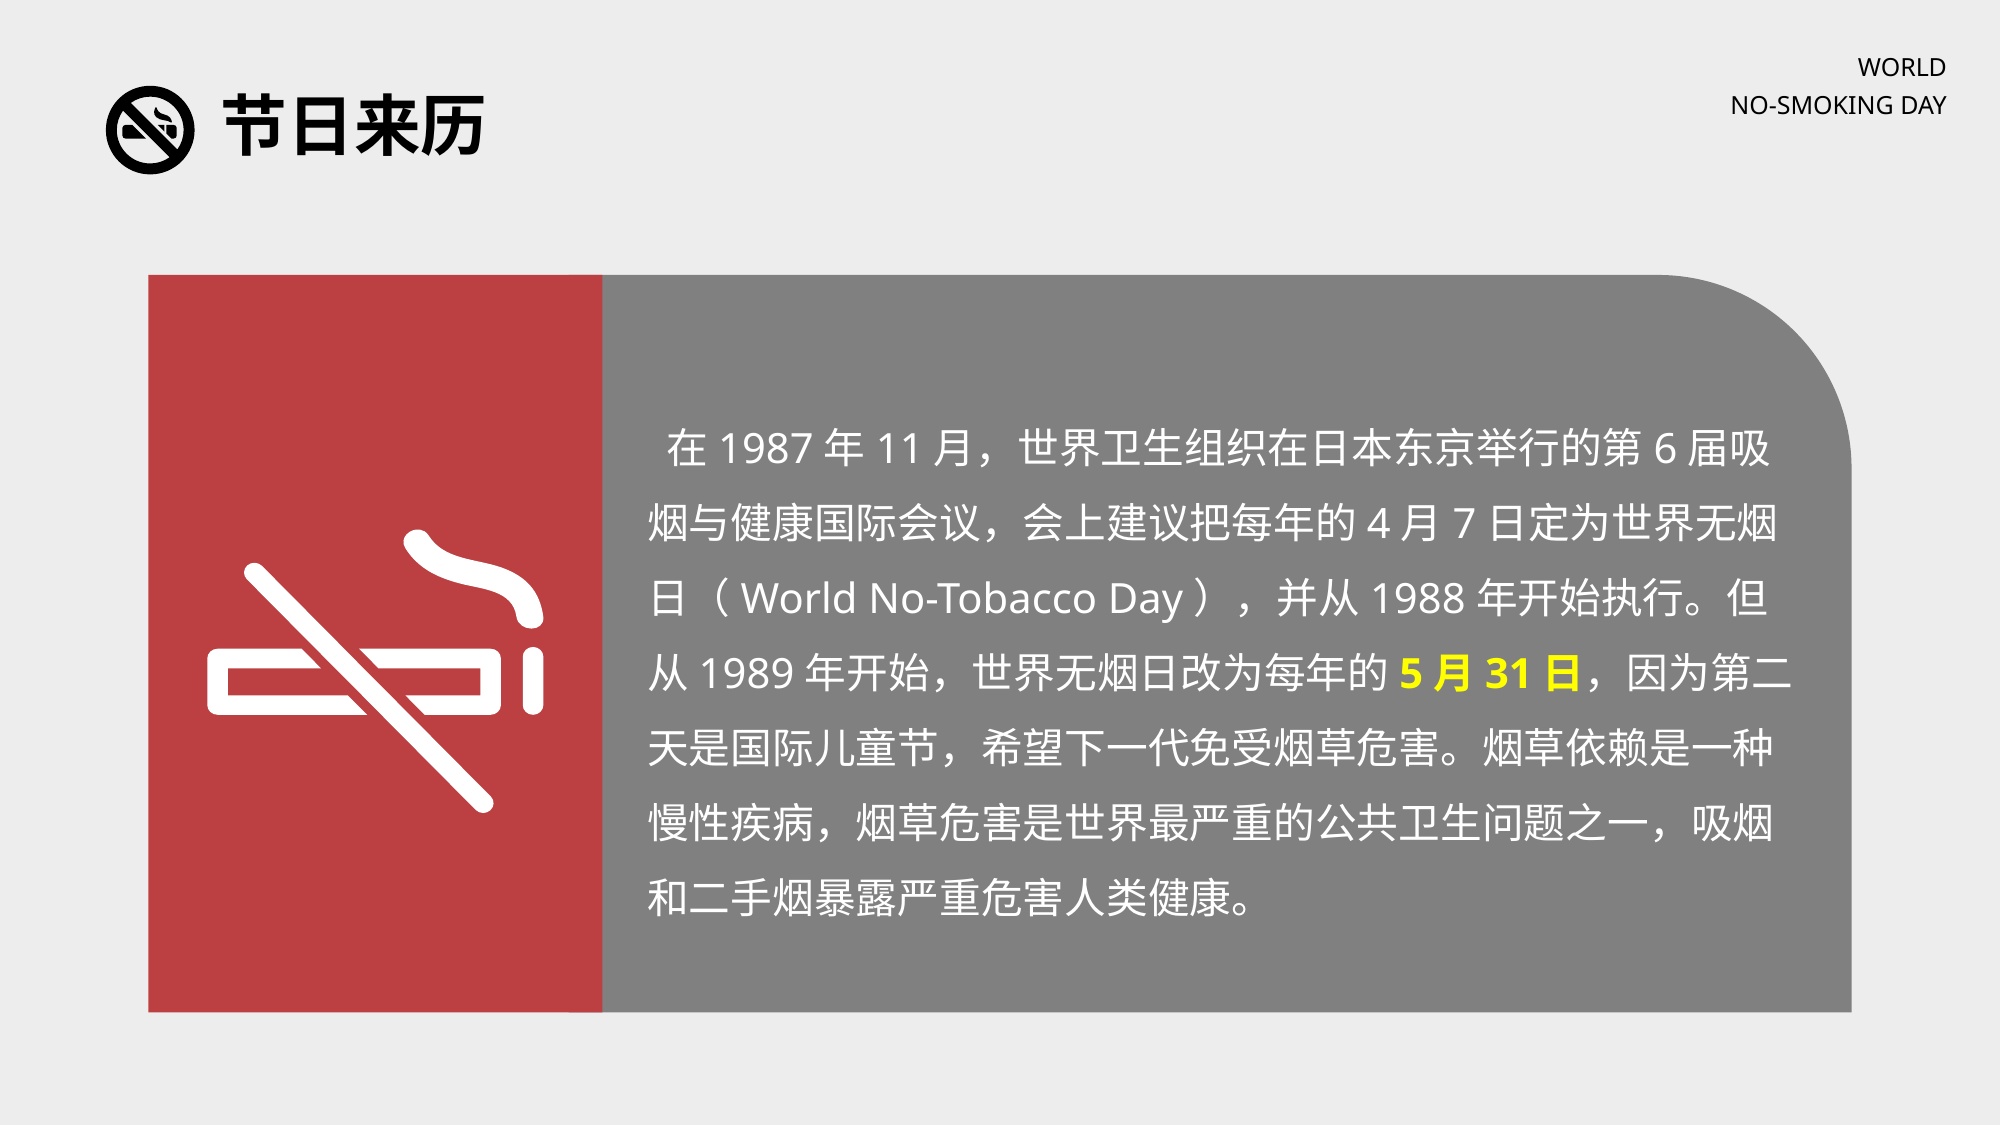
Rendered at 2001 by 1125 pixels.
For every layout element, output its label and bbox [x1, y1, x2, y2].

text_box [105, 76, 505, 175]
text_box [148, 274, 1852, 1013]
